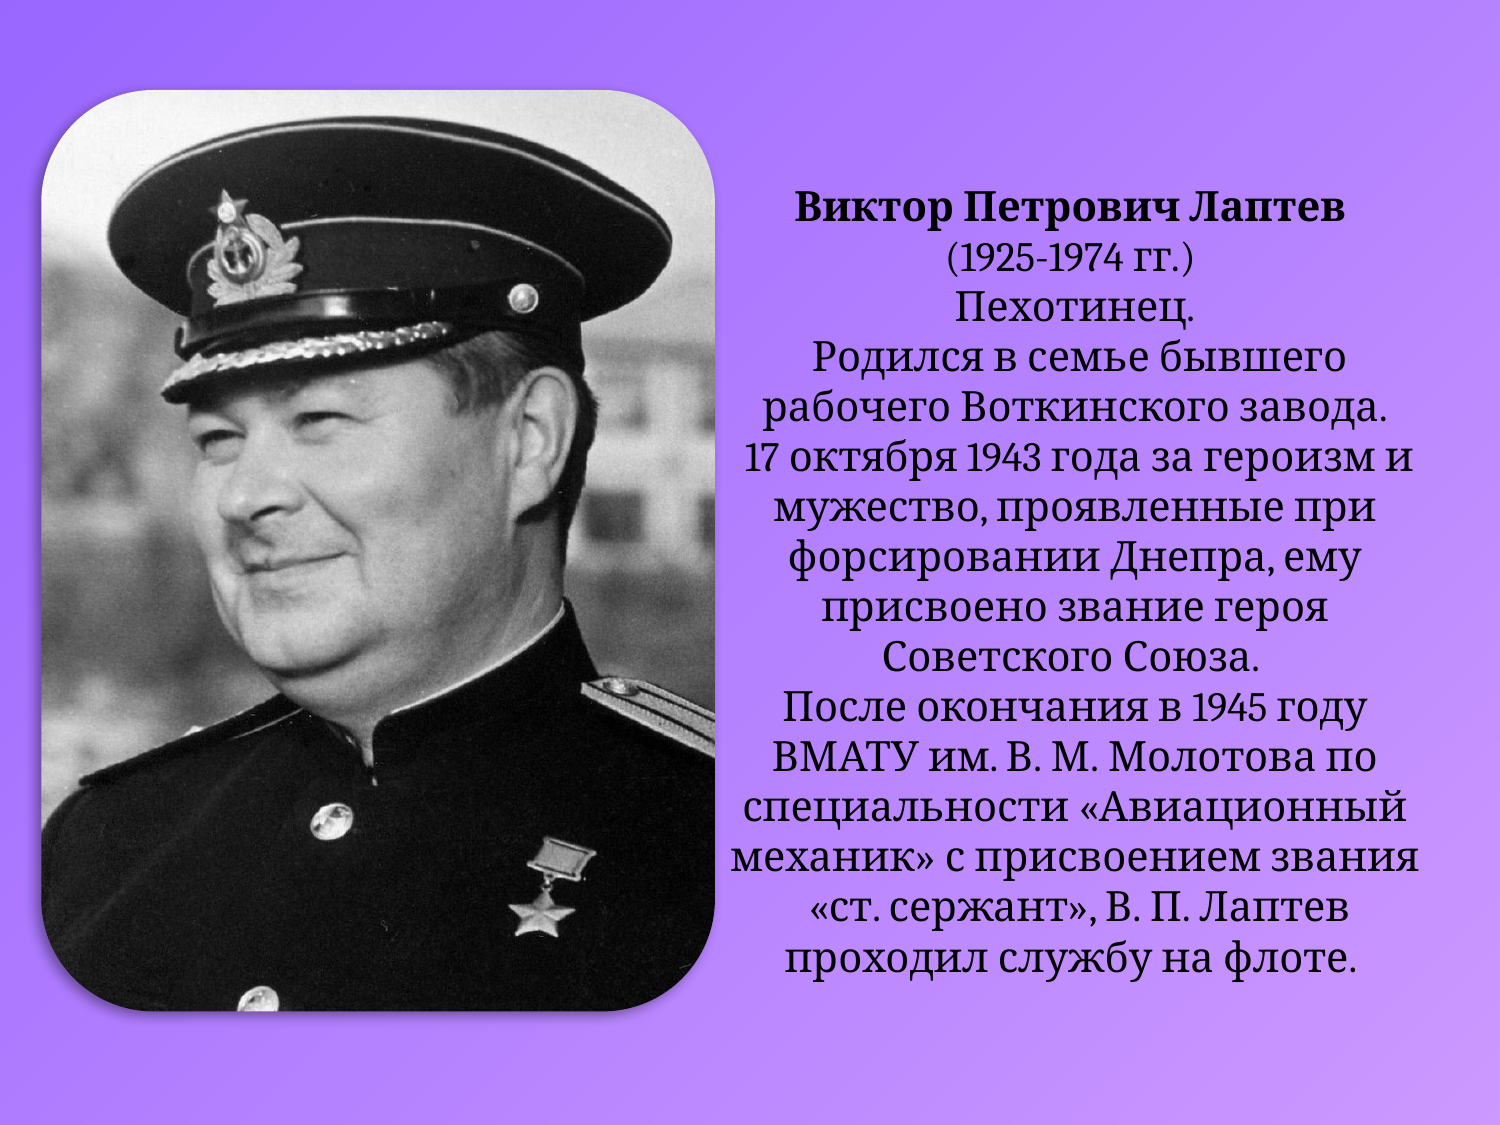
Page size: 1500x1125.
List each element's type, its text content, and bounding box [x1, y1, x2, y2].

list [41, 89, 716, 1012]
text_box Виктор Петрович Лаптев (1925-1974 гг.) Пехотинец. Родился в семье бывшего рабочего Воткинского завода. 17 октября 1943 года за героизм и мужество, проявленные при форсировании Днепра, ему присвоено звание героя Советского Союза. После окончания в 1945 году ВМАТУ им. В. М. Молотова по специальности «Авиационный механик» с присвоением звания «ст. сержант», В. П. Лаптев проходил службу на флоте. [702, 172, 1447, 1078]
